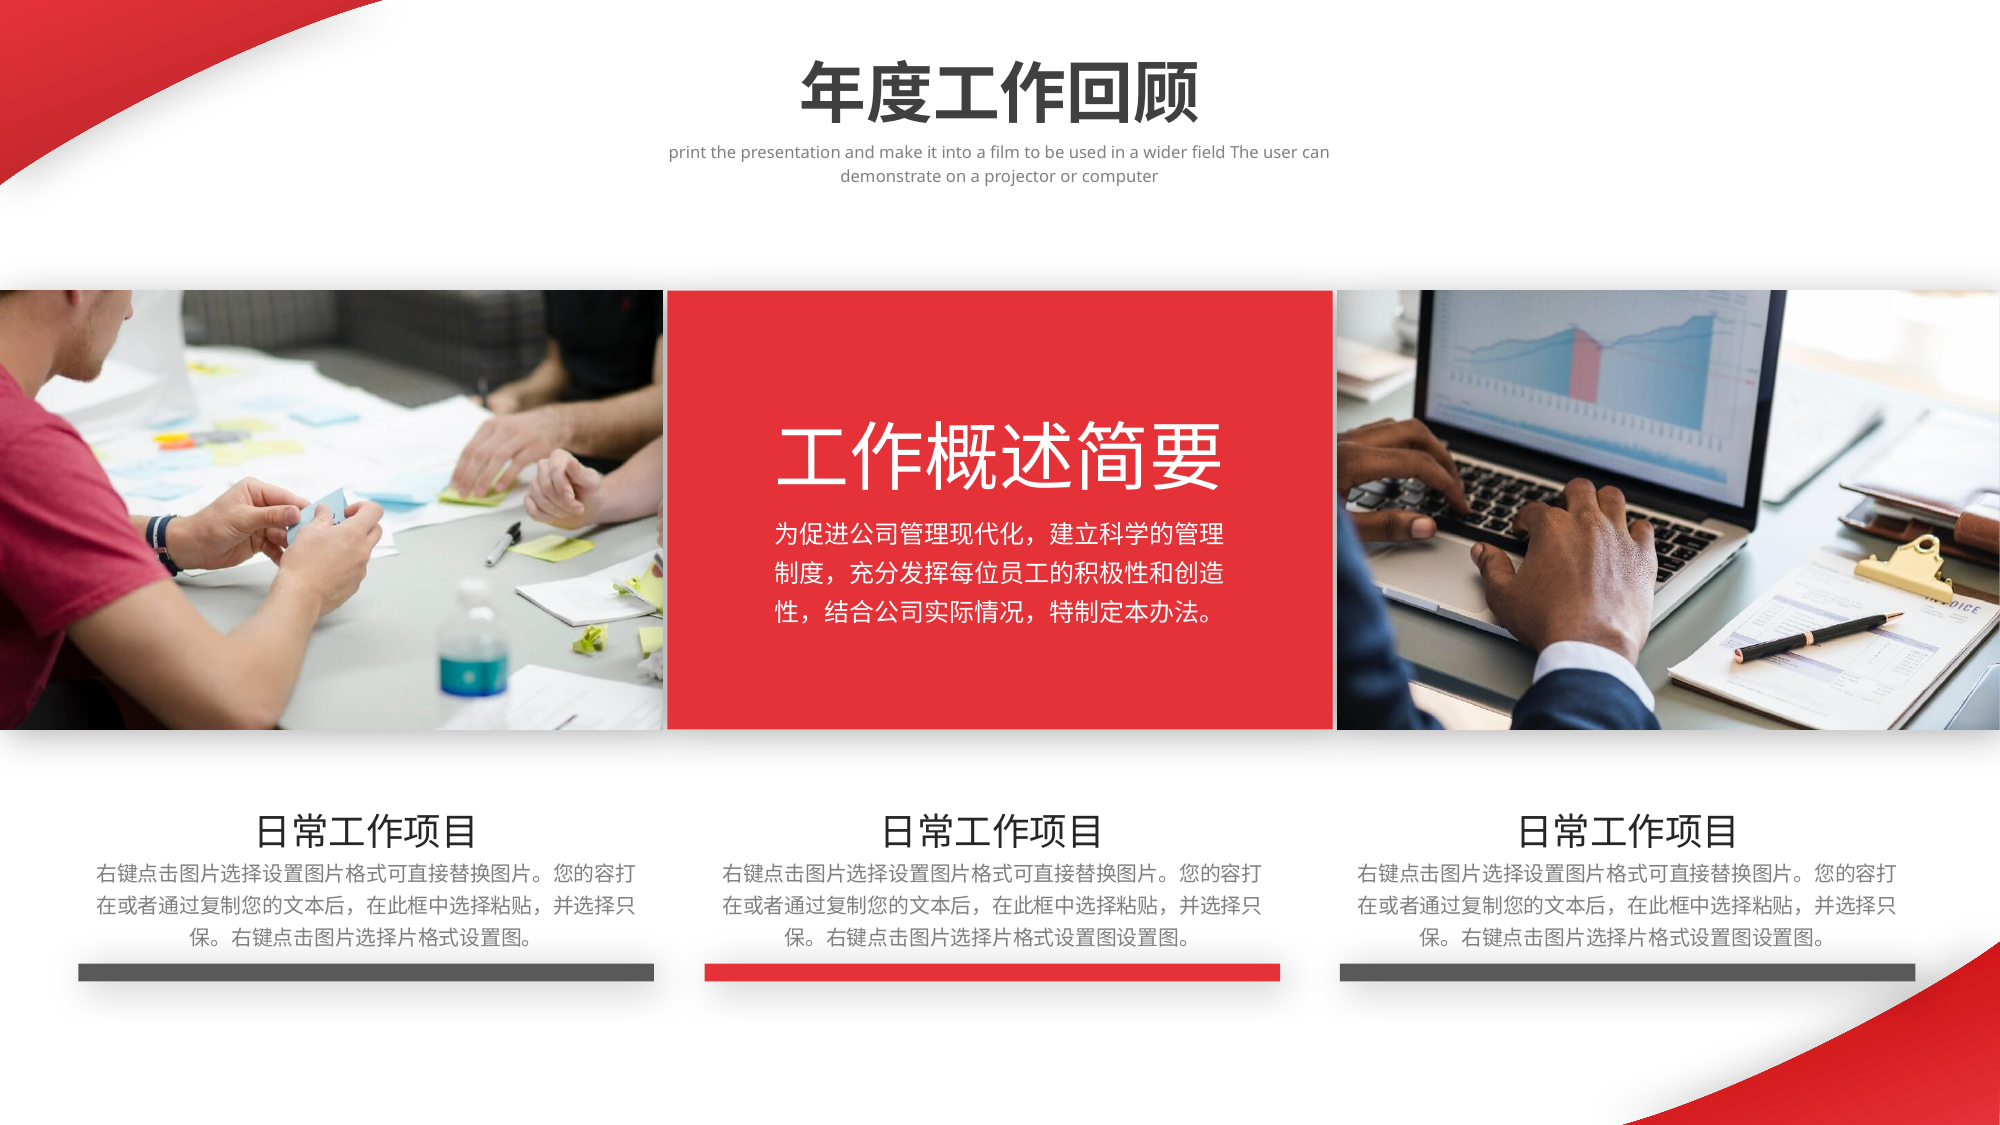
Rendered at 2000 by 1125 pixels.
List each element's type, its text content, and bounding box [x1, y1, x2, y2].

text_box 为促进公司管理现代化，建立科学的管理制度，充分发挥每位员工的积极性和创造性，结合公司实际情况，特制定本办法。 [751, 501, 1248, 634]
text_box 日常工作项目 右键点击图片选择设置图片格式可直接替换图片。您的容打在或者通过复制您的文本后，在此框中选择粘贴，并选择只保。右键点击图片选择片格式设置图。 [78, 786, 654, 958]
text_box [76, 962, 656, 983]
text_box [649, 43, 1351, 195]
picture [1337, 290, 2000, 730]
text_box [702, 962, 1282, 983]
text_box [665, 289, 1335, 732]
text_box 日常工作项目 右键点击图片选择设置图片格式可直接替换图片。您的容打在或者通过复制您的文本后，在此框中选择粘贴，并选择只保。右键点击图片选择片格式设置图设置图。 [1339, 786, 1916, 958]
picture [0, 290, 663, 730]
text_box 日常工作项目 右键点击图片选择设置图片格式可直接替换图片。您的容打在或者通过复制您的文本后，在此框中选择粘贴，并选择只保。右键点击图片选择片格式设置图设置图。 [704, 786, 1281, 958]
text_box 工作概述简要 [760, 375, 1240, 501]
text_box [1338, 962, 1917, 983]
